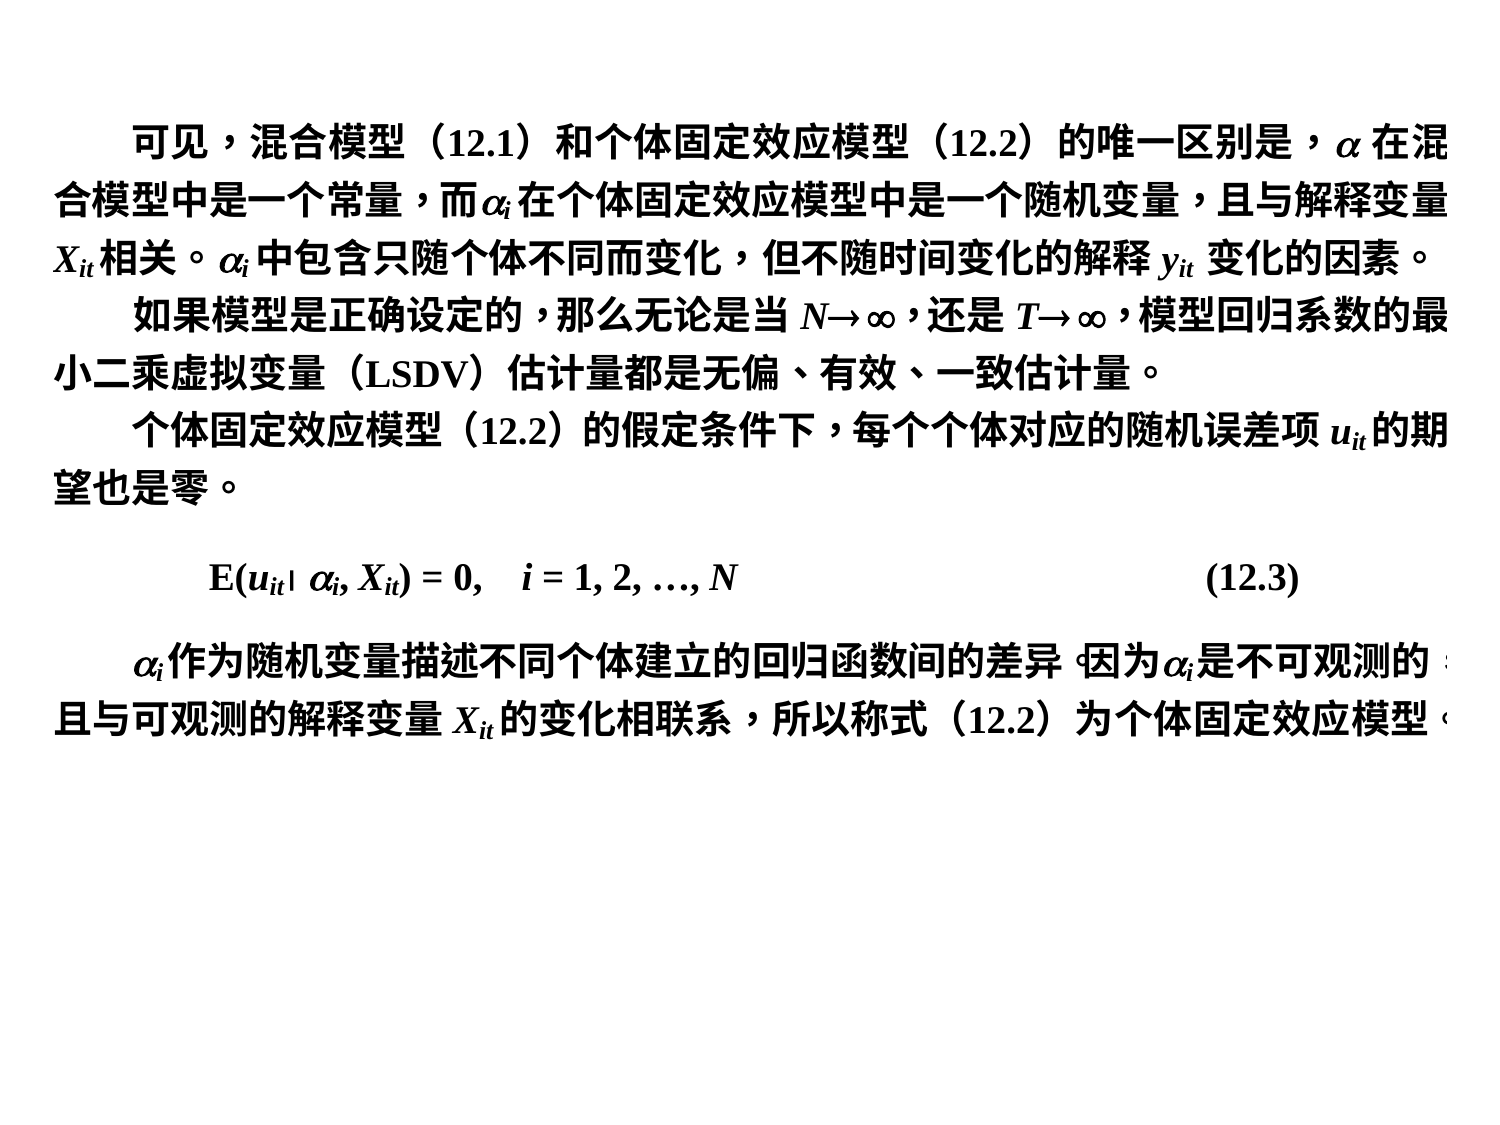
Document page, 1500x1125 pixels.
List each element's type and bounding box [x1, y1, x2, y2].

picture [52, 113, 1448, 749]
